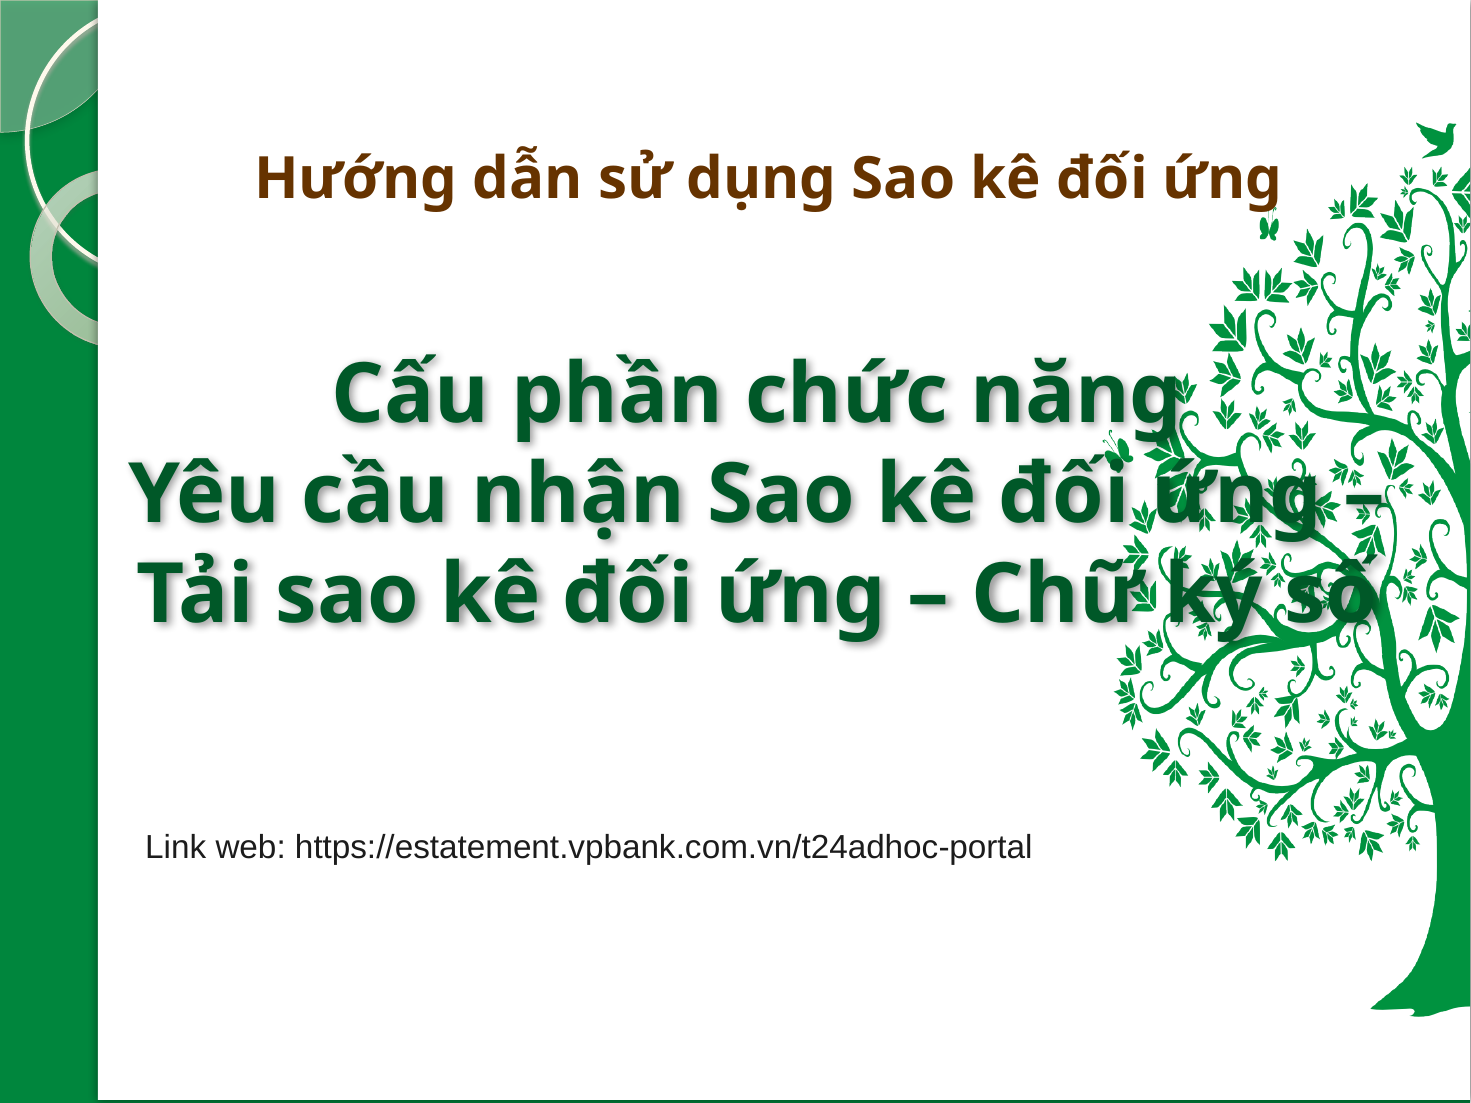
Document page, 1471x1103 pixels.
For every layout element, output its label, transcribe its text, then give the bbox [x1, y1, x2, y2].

text_box Cấu phần chức năng Yêu cầu nhận Sao kê đối ứng – Tải sao kê đối ứng – Chữ ký số [84, 331, 1431, 647]
picture [1102, 122, 1471, 1017]
title Hướng dẫn sử dụng Sao kê đối ứng [195, 58, 1341, 218]
text_box Link web: https://estatement.vpbank.com.vn/t24adhoc-portal [130, 817, 1120, 873]
